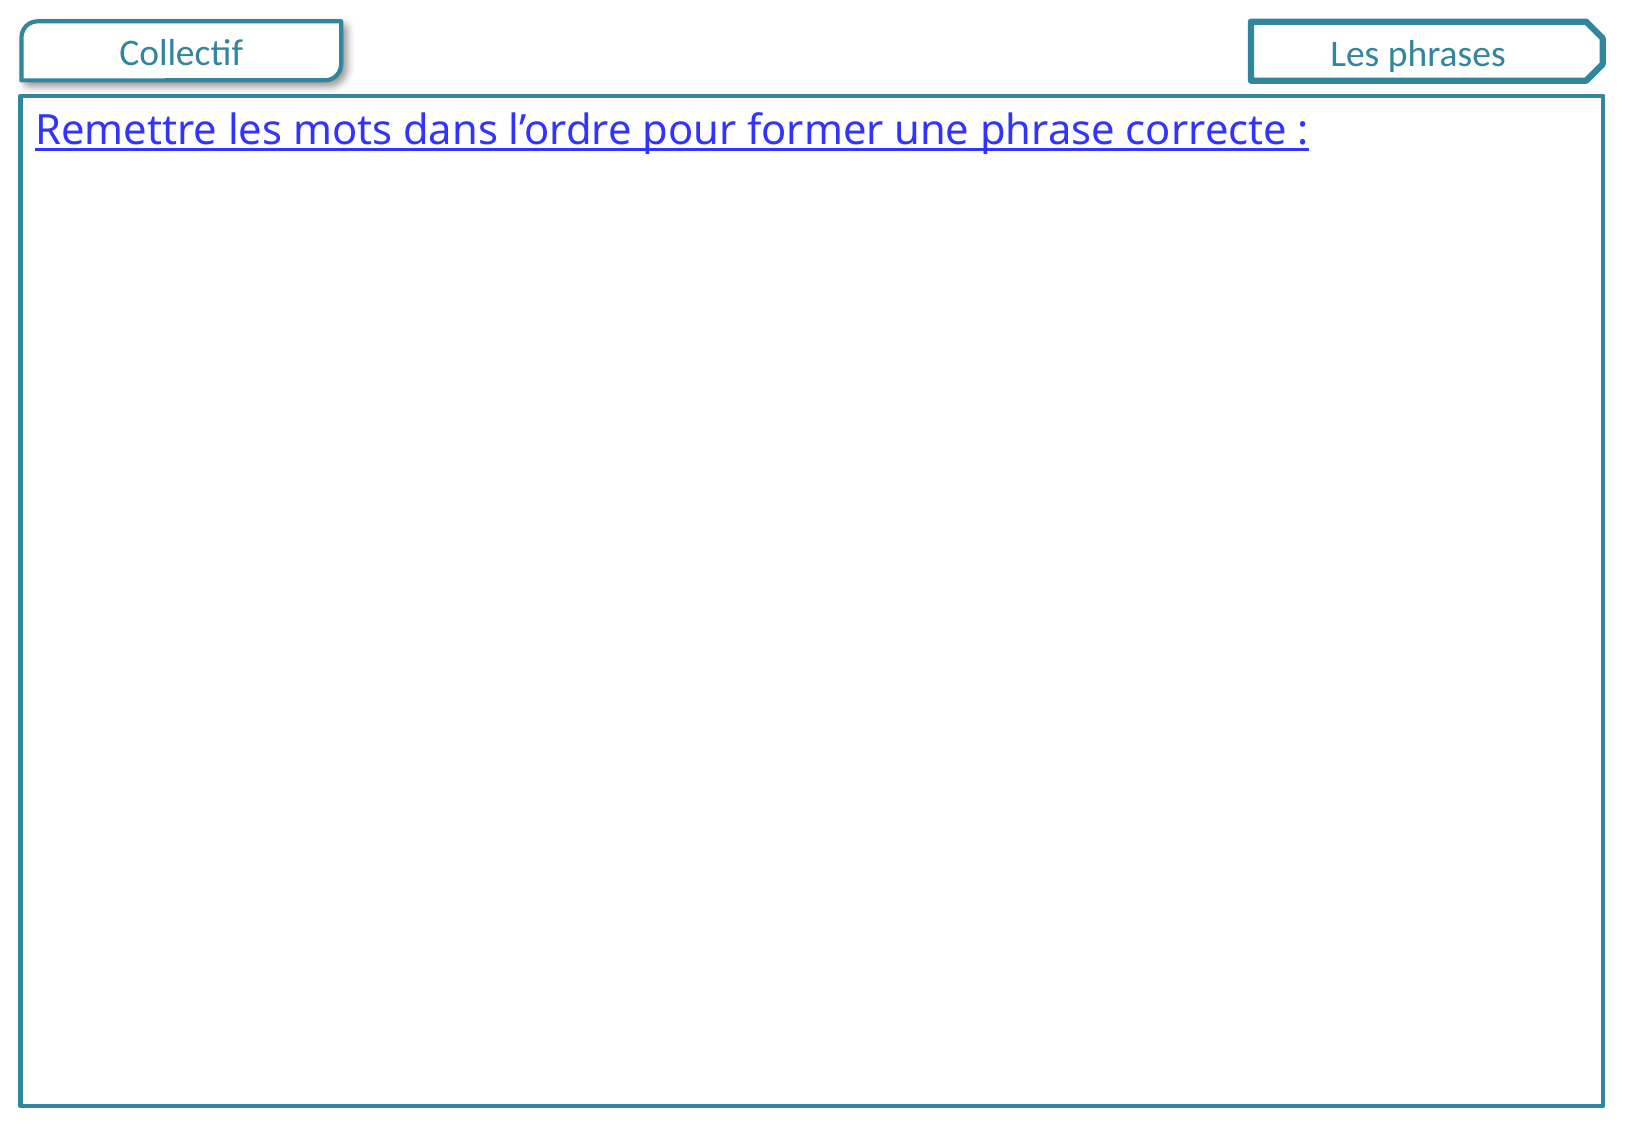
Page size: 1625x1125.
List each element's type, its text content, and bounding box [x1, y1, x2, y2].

list Les phrases [1251, 21, 1585, 81]
list Remettre les mots dans l’ordre pour former une phrase correcte : [18, 94, 1605, 1108]
